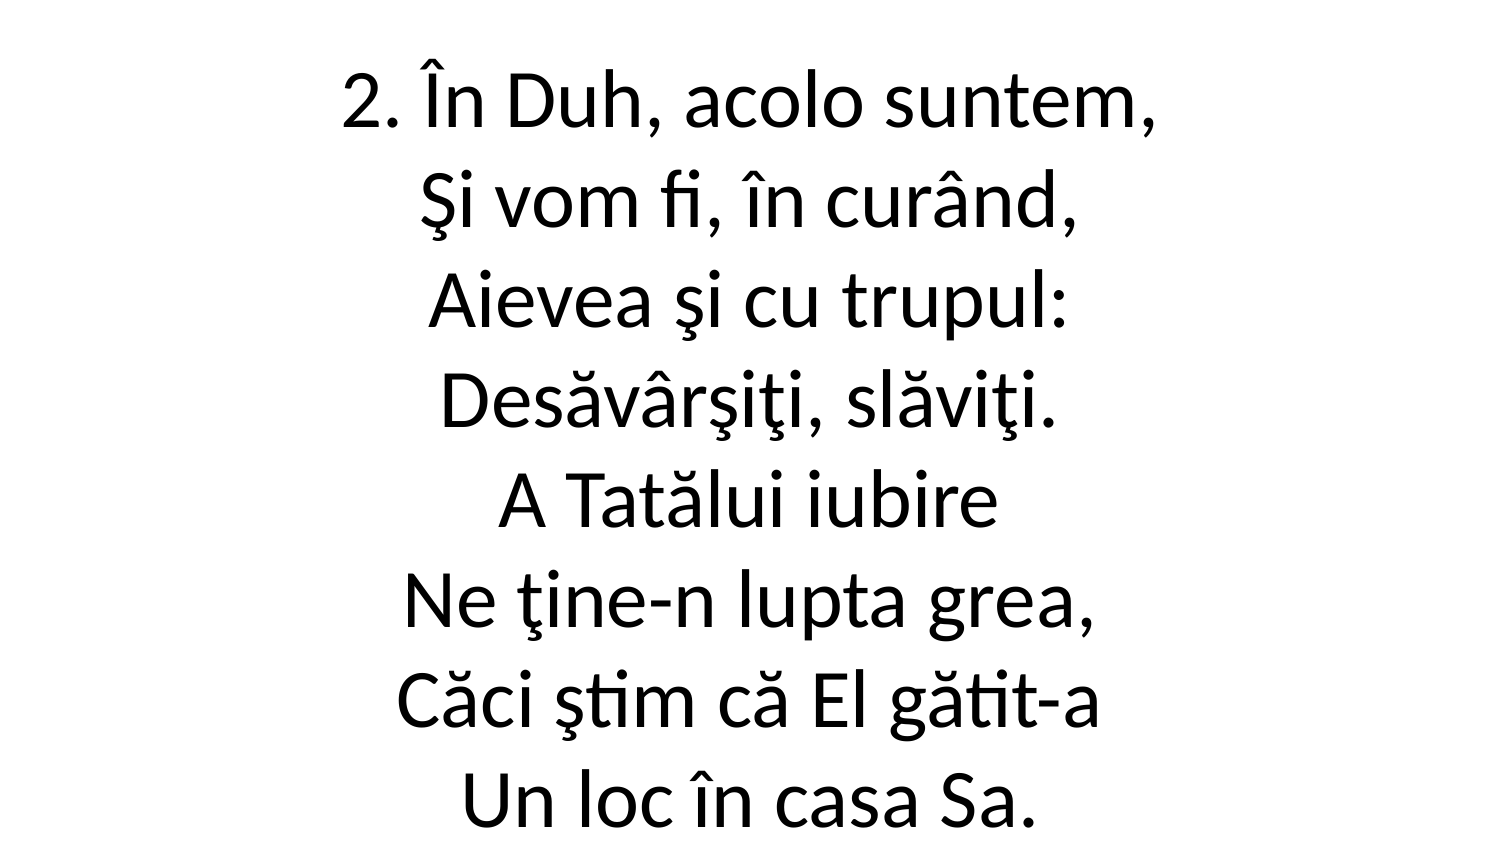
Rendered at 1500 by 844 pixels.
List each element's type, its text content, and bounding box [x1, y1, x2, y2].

text_box 2. În Duh, acolo suntem, Şi vom fi, în curând, Aievea şi cu trupul: Desăvârşiţi, slăviţi. A Tatălui iubire Ne ţine-n lupta grea, Căci ştim că El gătit-a Un loc în casa Sa. [325, 0, 1175, 844]
